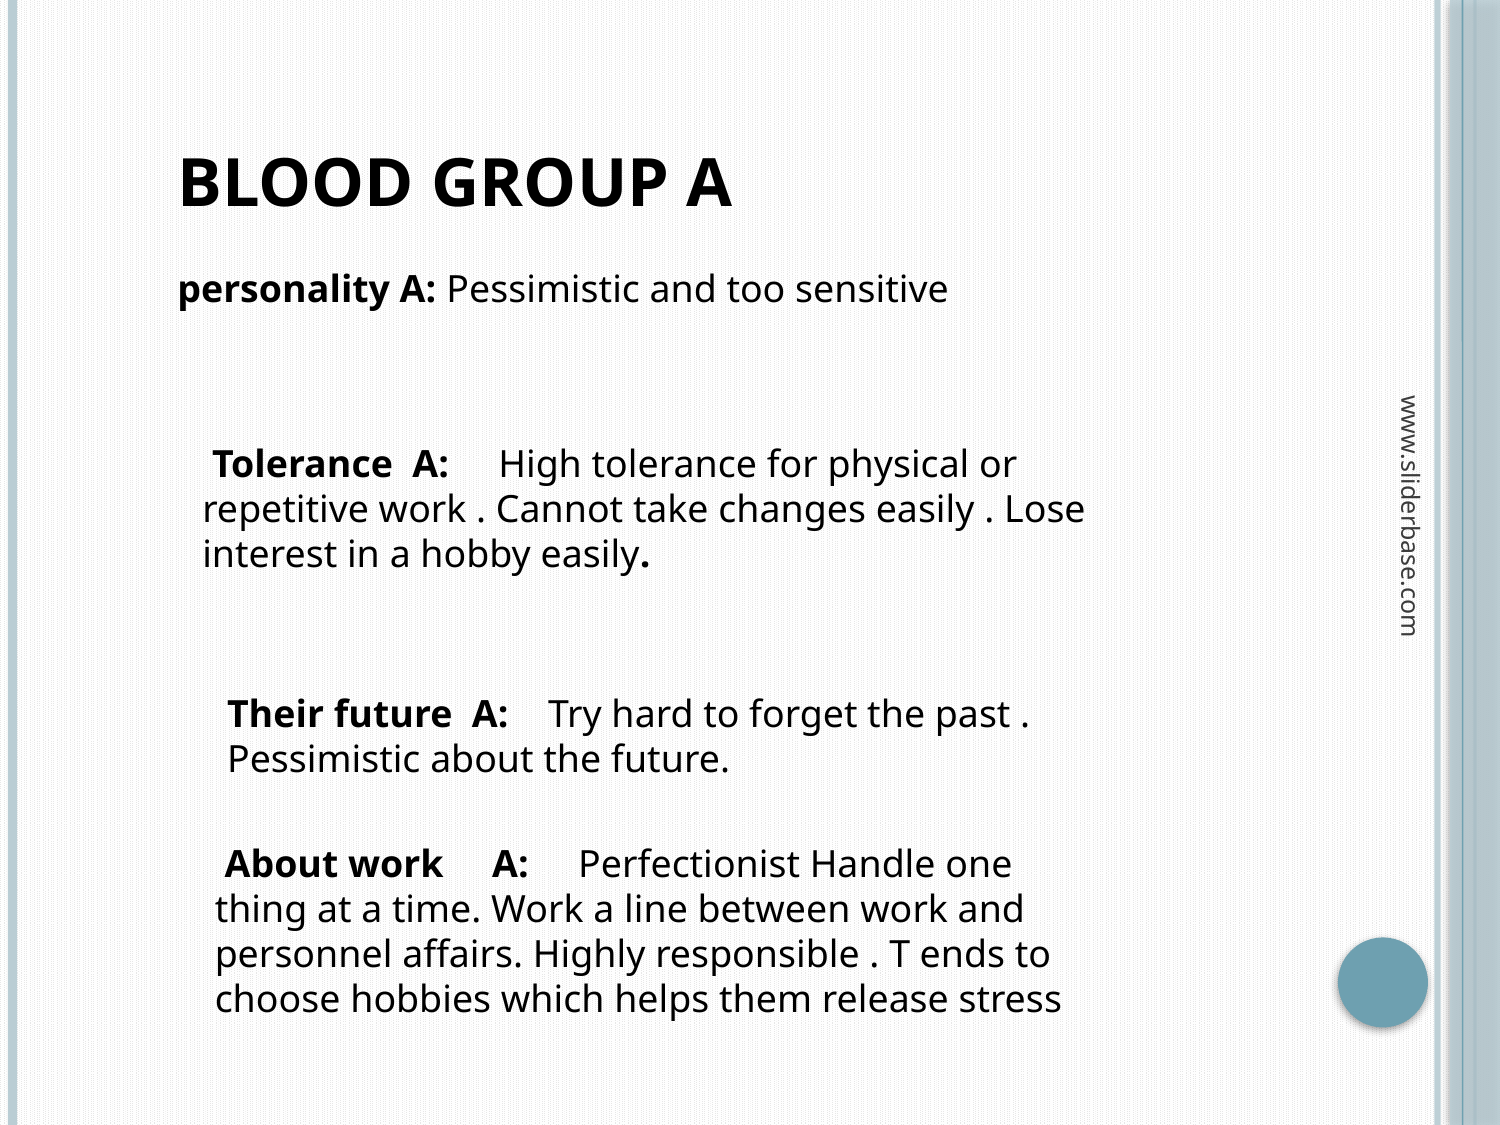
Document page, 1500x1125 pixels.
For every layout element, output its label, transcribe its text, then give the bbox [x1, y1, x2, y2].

text_box About work A: Perfectionist Handle one thing at a time. Work a line between work and personnel affairs. Highly responsible . T ends to choose hobbies which helps them release stress [200, 832, 1125, 1028]
text_box BLOOD GROUP A personality A: Pessimistic and too sensitive [162, 132, 1138, 318]
text_box Their future A: Try hard to forget the past . Pessimistic about the future. [212, 682, 1125, 788]
text_box Tolerance A: High tolerance for physical or repetitive work . Cannot take changes easily . Lose interest in a hobby easily. [187, 432, 1125, 583]
footer www.sliderbase.com [1379, 380, 1440, 906]
